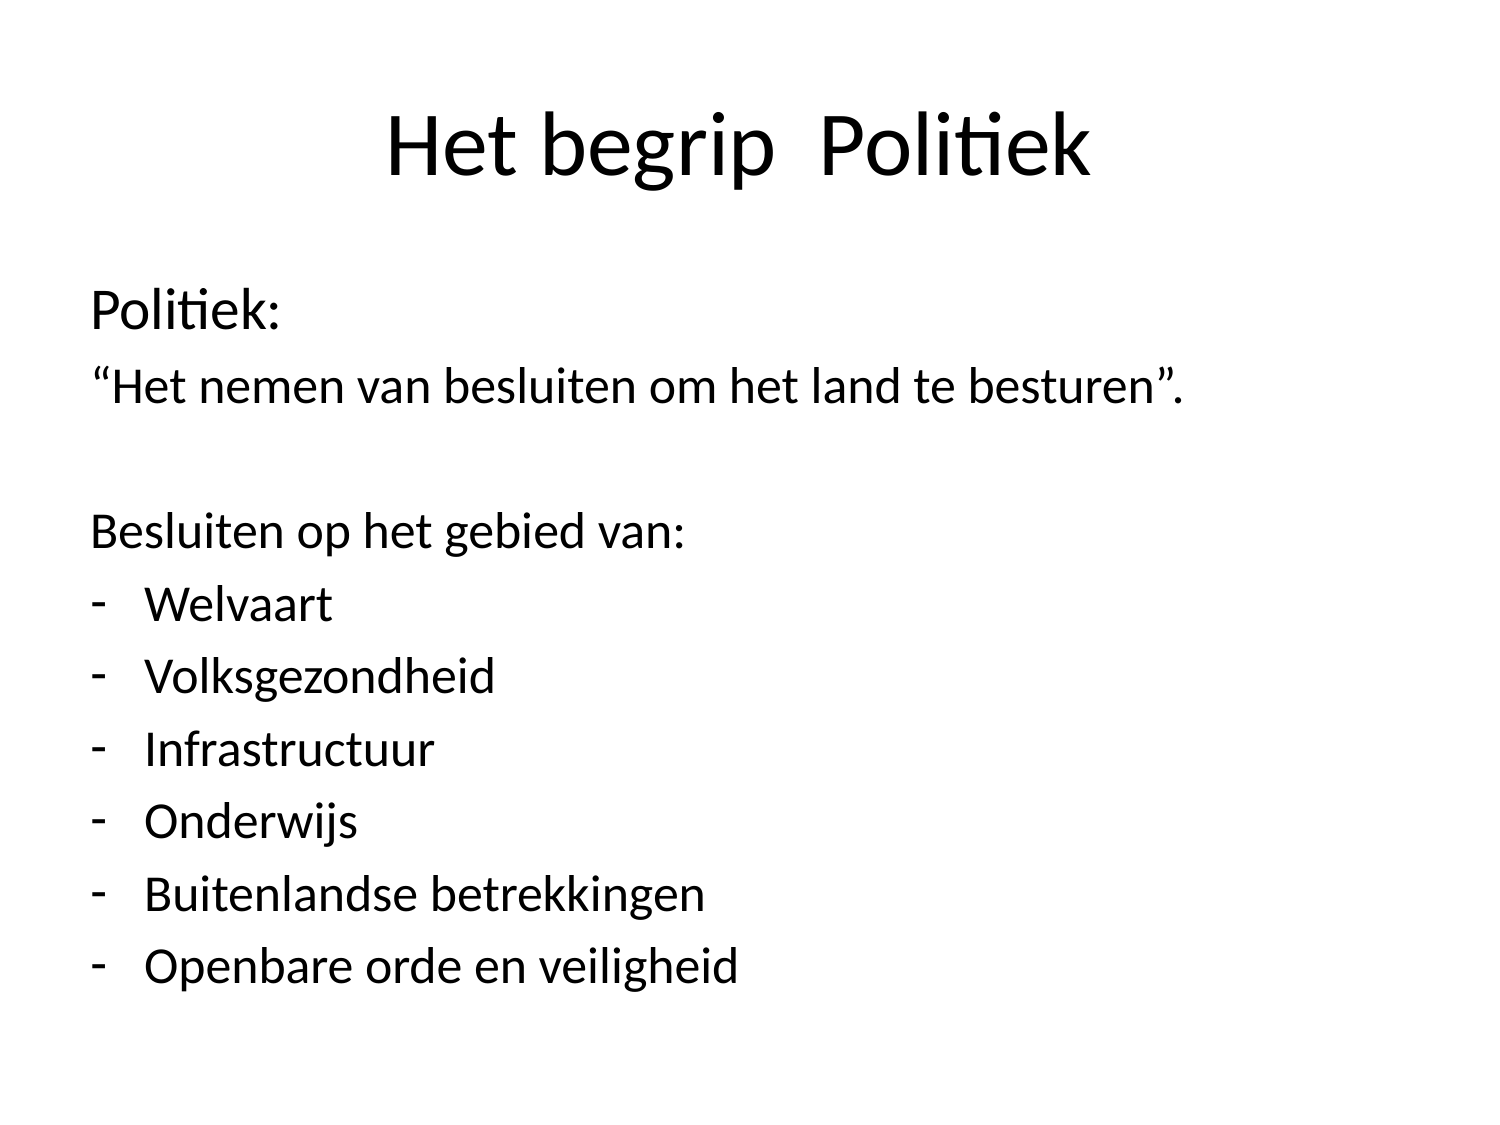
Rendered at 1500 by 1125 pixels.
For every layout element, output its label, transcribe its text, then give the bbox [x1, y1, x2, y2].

list Politiek: “Het nemen van besluiten om het land te besturen”. Besluiten op het gebied van: Welvaart Volksgezondheid Infrastructuur Onderwijs Buitenlandse betrekkingen Openbare orde en veiligheid [75, 262, 1471, 1005]
title Het begrip Politiek [75, 45, 1425, 233]
